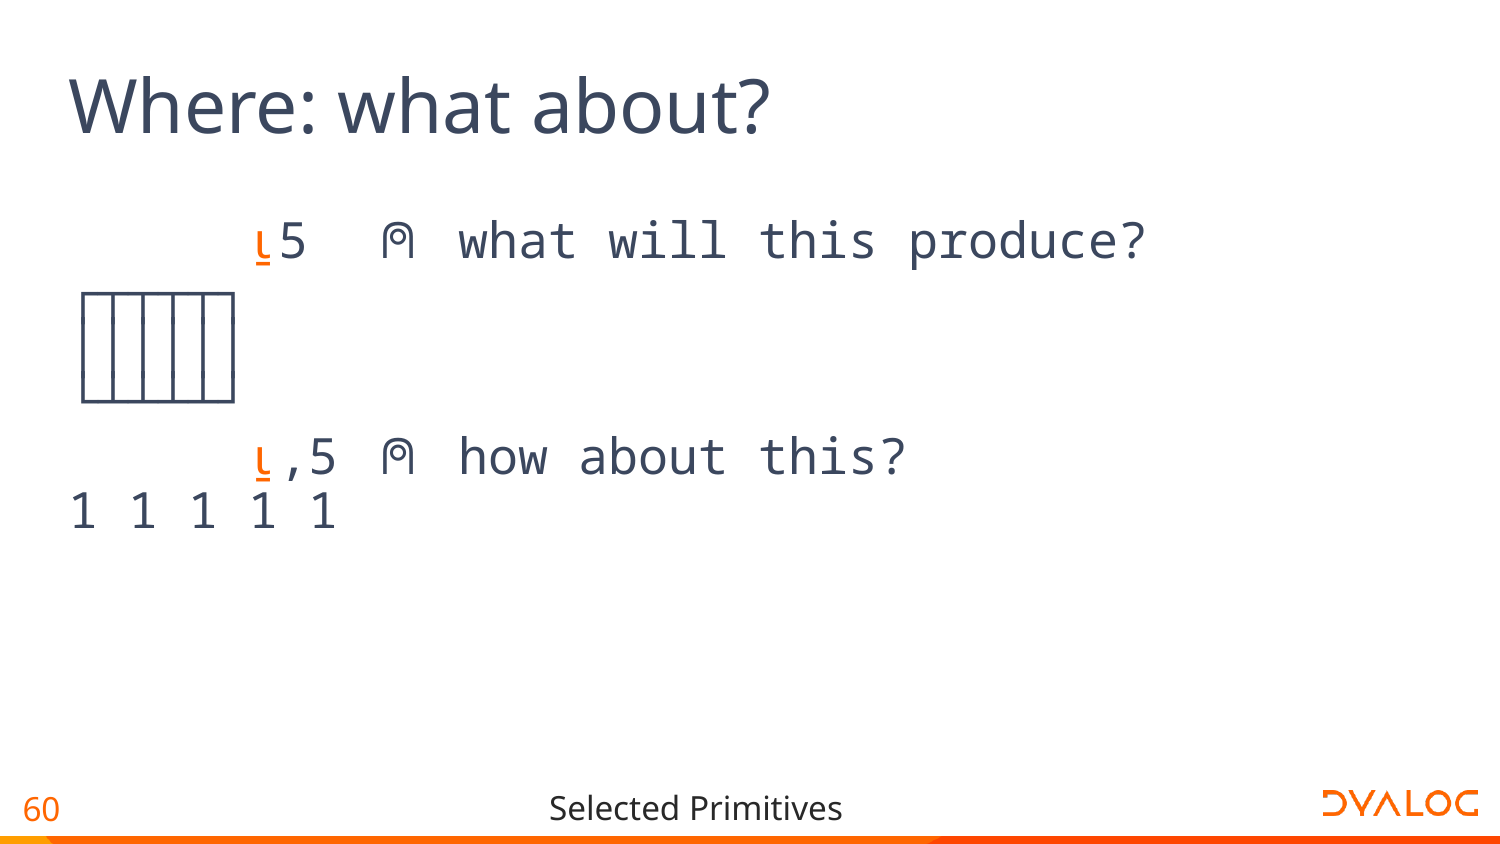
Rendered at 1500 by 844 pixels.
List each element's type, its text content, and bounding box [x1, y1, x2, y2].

list ⍸5 ⍝ what will this produce? ┌┬┬┬┬┐ ││││││ └┴┴┴┴┘ ⍸,5 ⍝ how about this? 1 1 1 1 1 [53, 207, 1453, 740]
picture [0, 836, 1500, 844]
title Where: what about? [53, 43, 1453, 157]
picture [1323, 790, 1478, 816]
